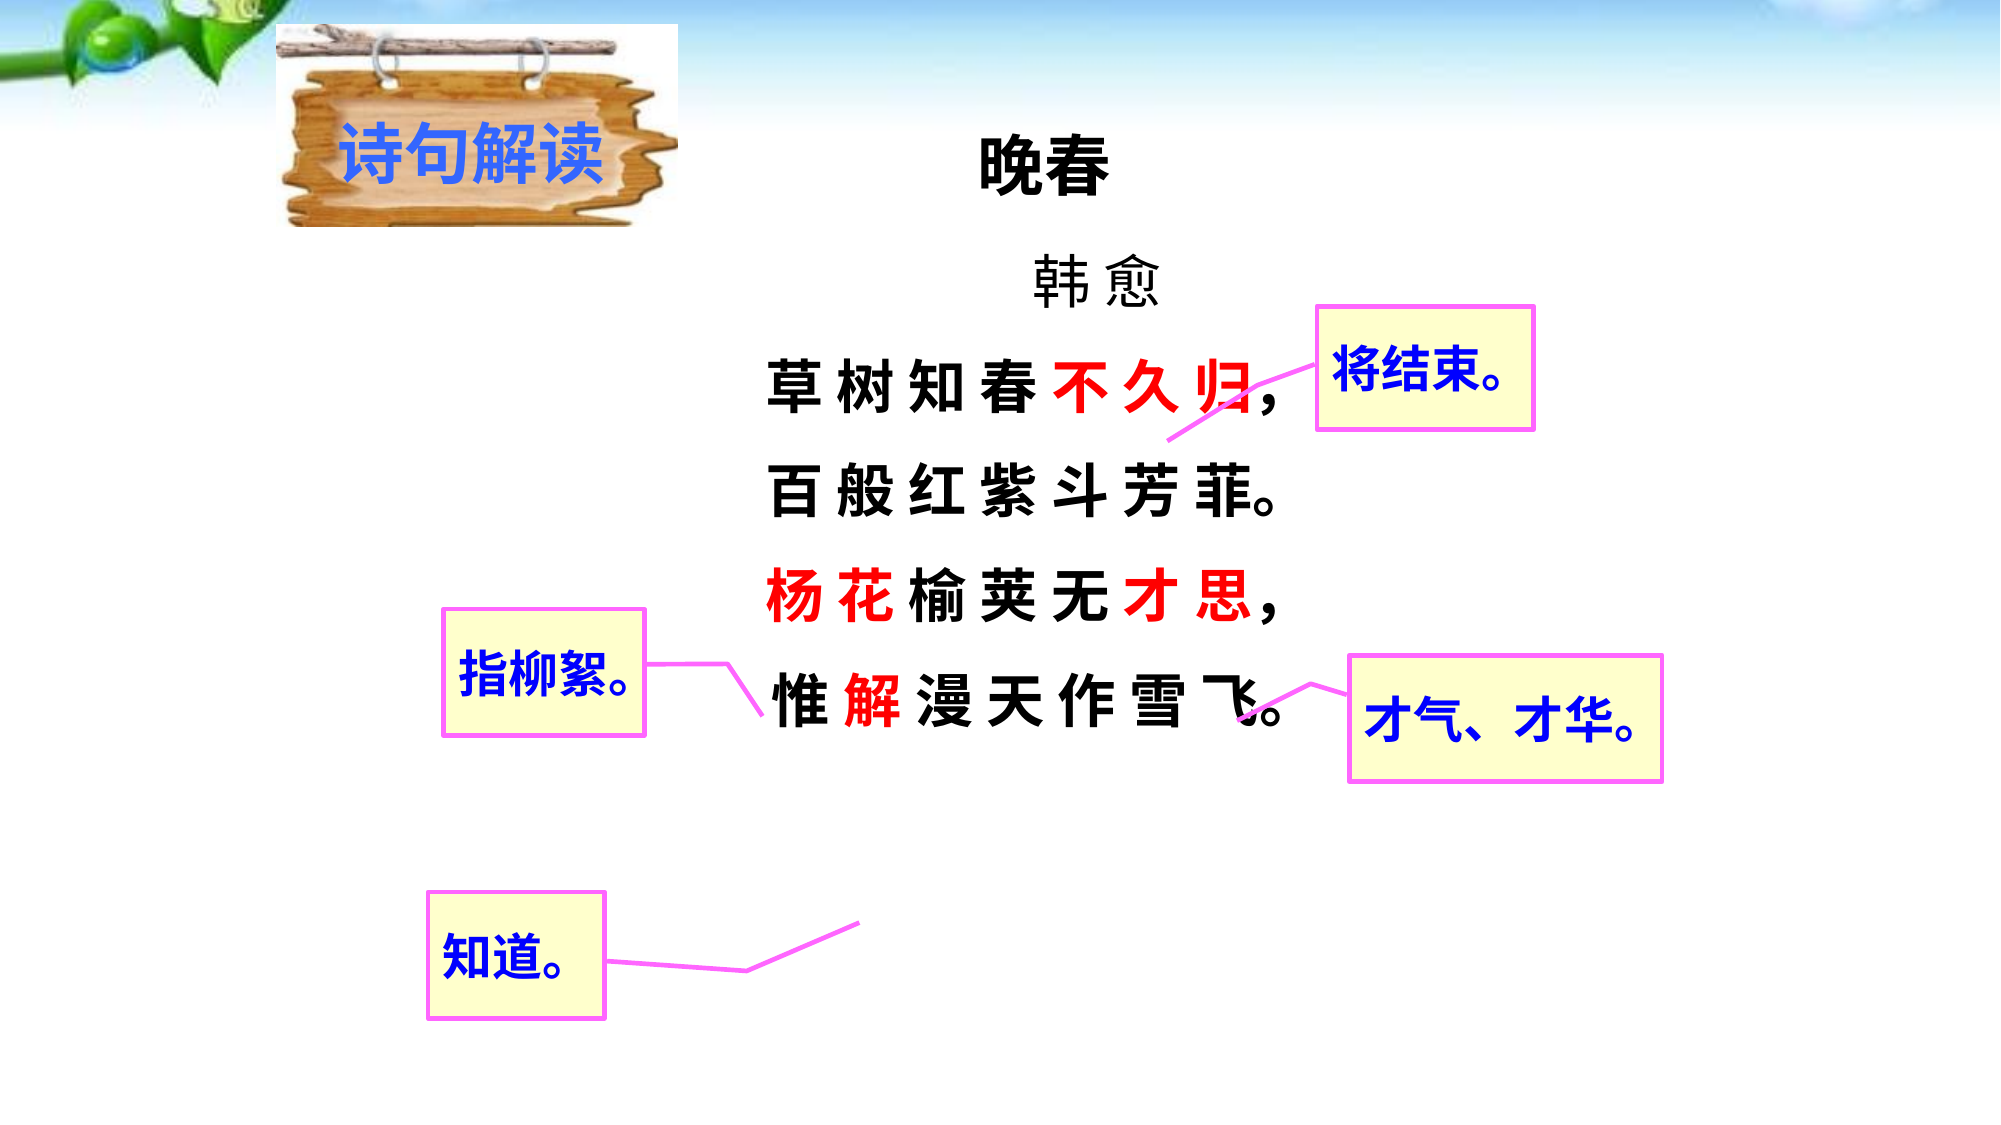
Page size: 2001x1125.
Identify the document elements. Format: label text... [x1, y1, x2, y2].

text_box 才气、才华。 [1236, 653, 1664, 784]
text_box 指柳絮。 [441, 607, 765, 738]
text_box 晚春 韩 愈 草 树 知 春 不 久 归， 百 般 红 紫 斗 芳 菲。 杨 花 榆 荚 无 才 思， 惟 解 漫 天 作 雪 飞。 [583, 76, 1506, 742]
text_box 知道。 [426, 890, 861, 1021]
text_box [276, 24, 679, 228]
picture [0, 0, 2001, 1125]
text_box 将结束。 [1166, 304, 1536, 443]
